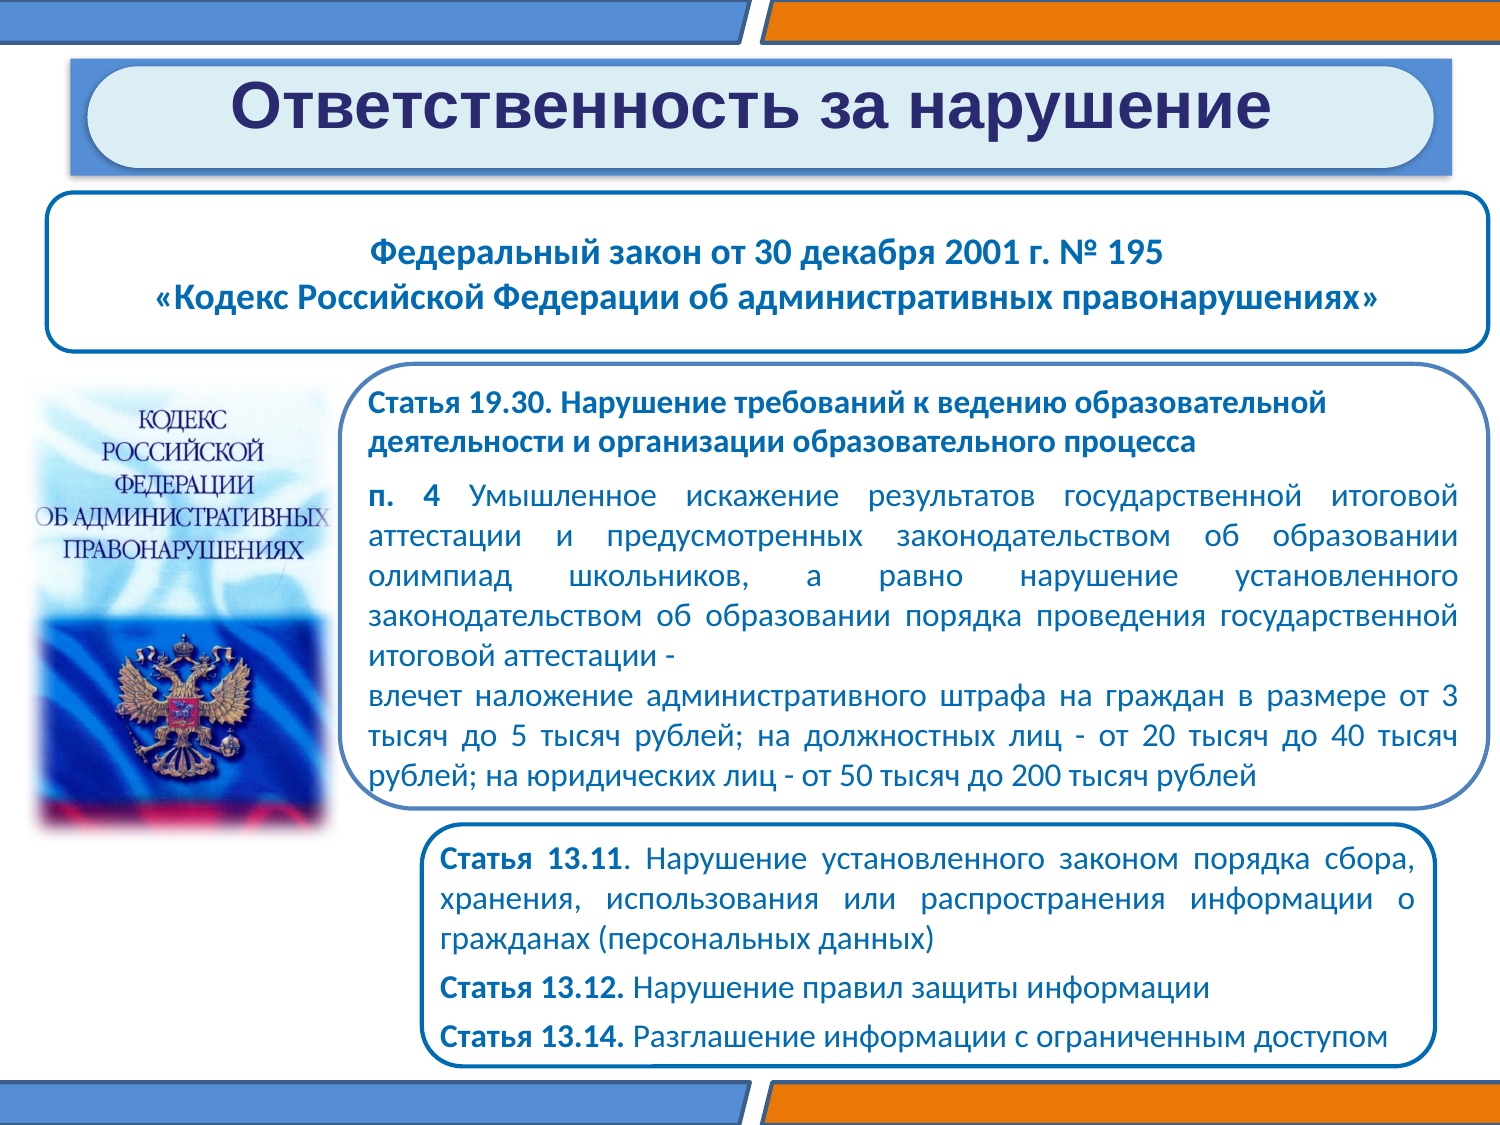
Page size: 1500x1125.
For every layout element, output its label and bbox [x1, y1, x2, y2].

text_box [0, 0, 1500, 1125]
text_box [70, 58, 1453, 176]
